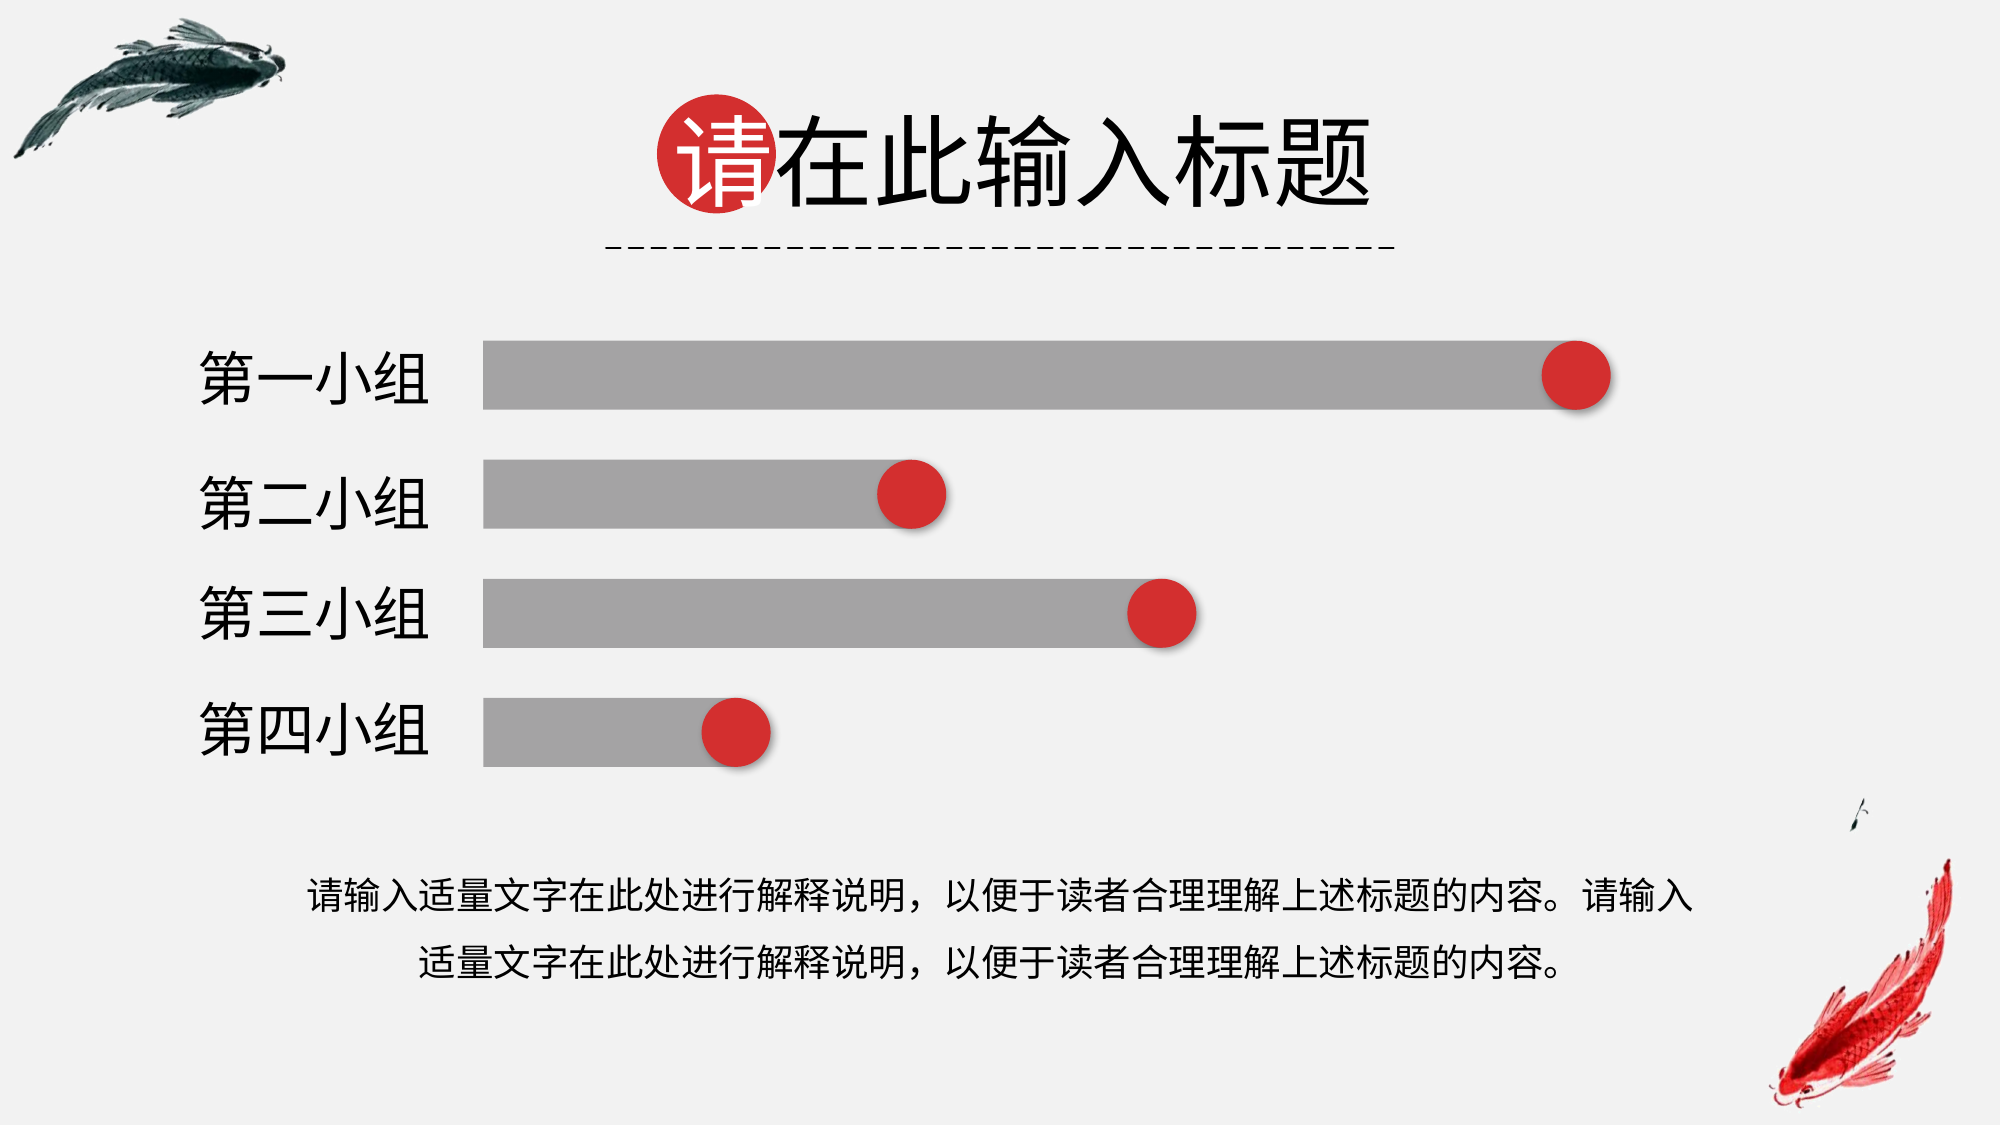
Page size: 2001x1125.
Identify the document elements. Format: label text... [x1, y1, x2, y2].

text_box 第二小组 [183, 459, 484, 545]
text_box [484, 697, 726, 768]
text_box [484, 340, 1565, 411]
text_box 第一小组 [183, 334, 484, 420]
picture [0, 0, 327, 284]
text_box [1126, 577, 1198, 649]
text_box 请在此输入标题 [540, 92, 1460, 228]
text_box [1540, 339, 1612, 411]
text_box [700, 696, 772, 768]
text_box [484, 459, 902, 530]
text_box 第三小组 [183, 570, 484, 655]
text_box 请输入适量文字在此处进行解释说明，以便于读者合理理解上述标题的内容。请输入适量文字在此处进行解释说明，以便于读者合理理解上述标题的内容。 [289, 841, 1711, 992]
text_box 第四小组 [183, 685, 484, 771]
text_box [484, 578, 1152, 649]
picture [1726, 768, 2000, 1125]
text_box [876, 458, 948, 530]
